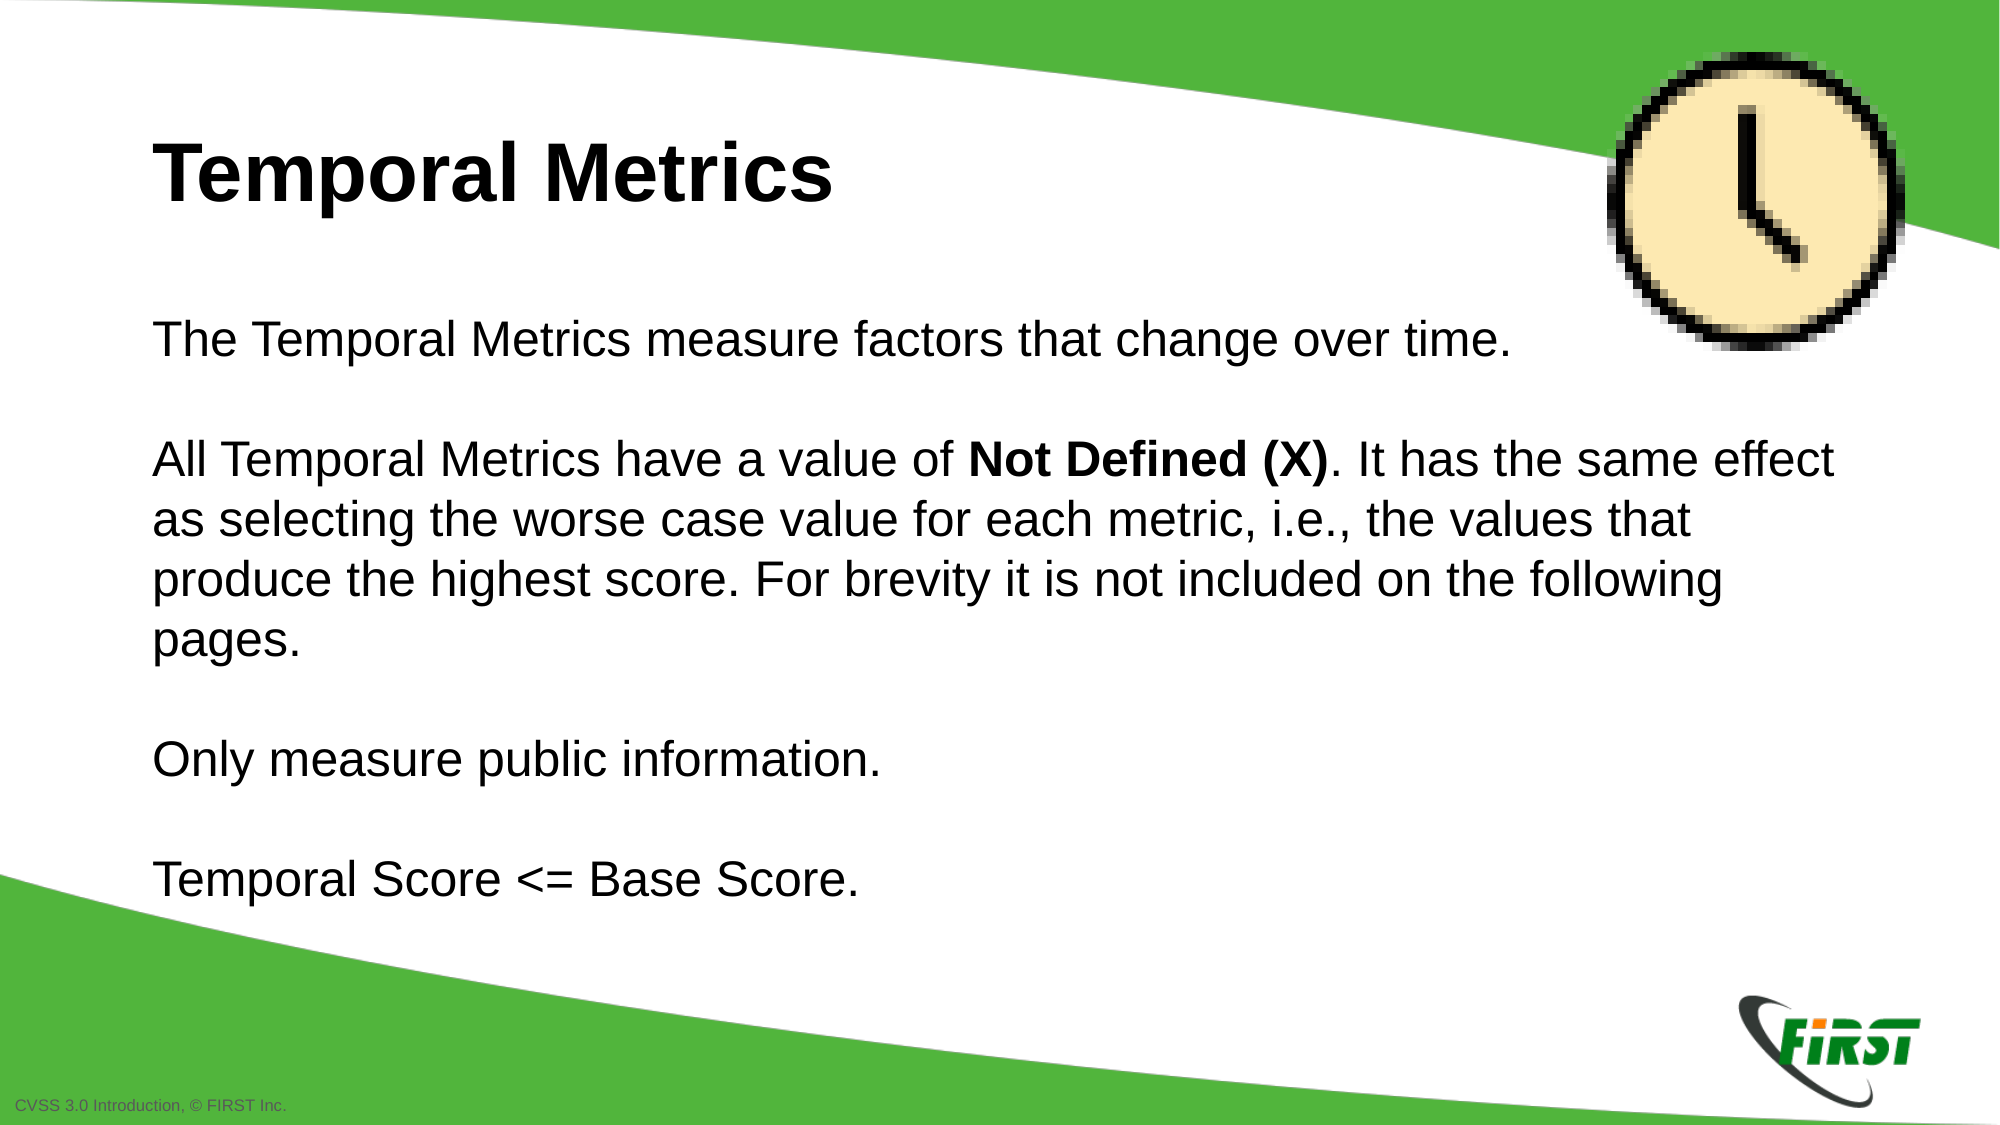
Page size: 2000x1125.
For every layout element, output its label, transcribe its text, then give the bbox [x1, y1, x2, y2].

picture [0, 0, 2000, 1125]
text_box Temporal Metrics [137, 59, 1594, 278]
text_box The Temporal Metrics measure factors that change over time. All Temporal Metrics have a value of Not Defined (X). It has the same effect as selecting the worse case value for each metric, i.e., the values that produce the highest score. For brevity it is not included on the following pages. Only measure public information. Temporal Score <= Base Score. [137, 299, 1863, 1014]
